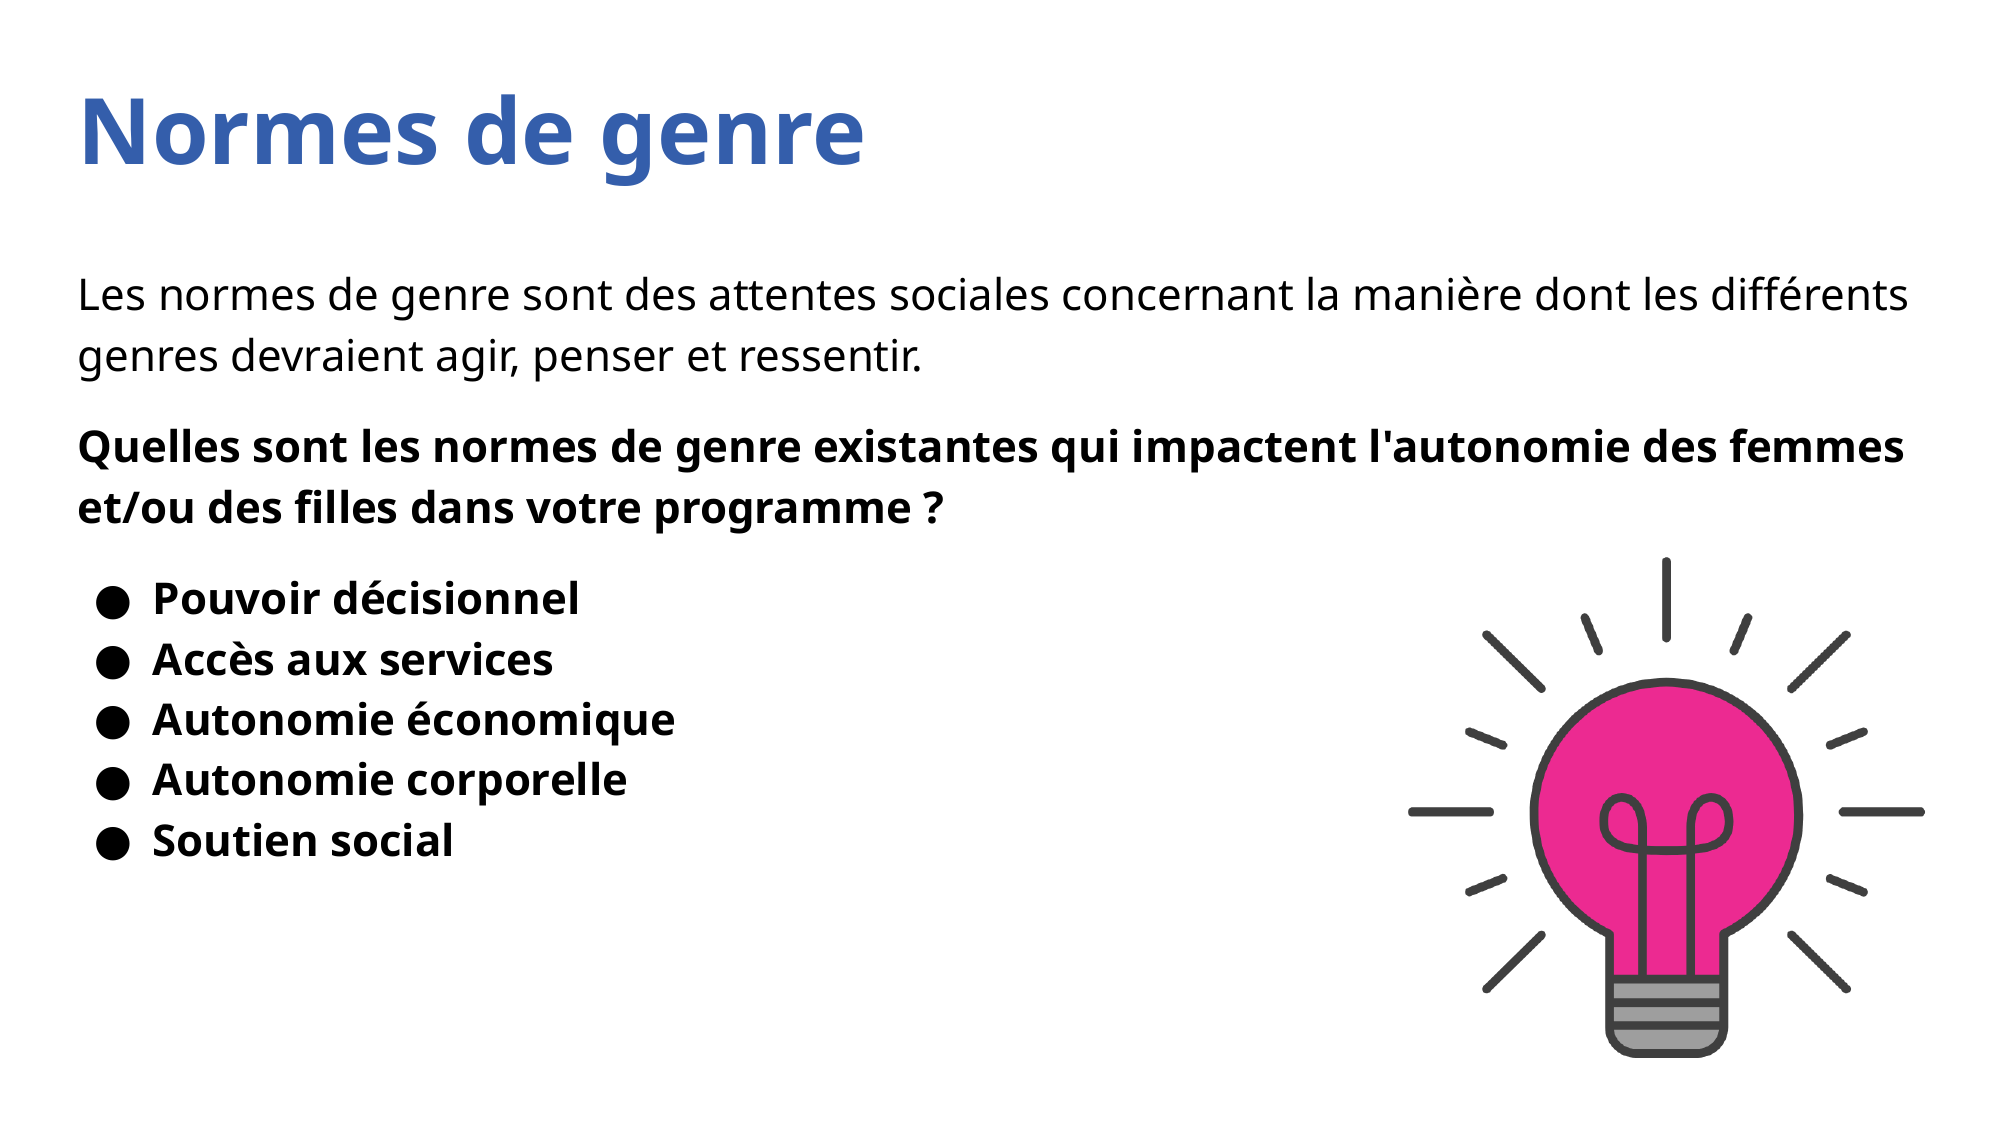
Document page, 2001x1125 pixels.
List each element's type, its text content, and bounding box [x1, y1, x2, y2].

title Normes de genre [78, 72, 1942, 198]
list Les normes de genre sont des attentes sociales concernant la manière dont les différents genres devraient agir, penser et ressentir. Quelles sont les normes de genre existantes qui impactent l'autonomie des femmes et/ou des filles dans votre programme ? Pouvoir décisionnel Accès aux services Autonomie économique Autonomie corporelle Soutien social [78, 259, 1971, 1107]
picture [1393, 534, 1942, 1083]
